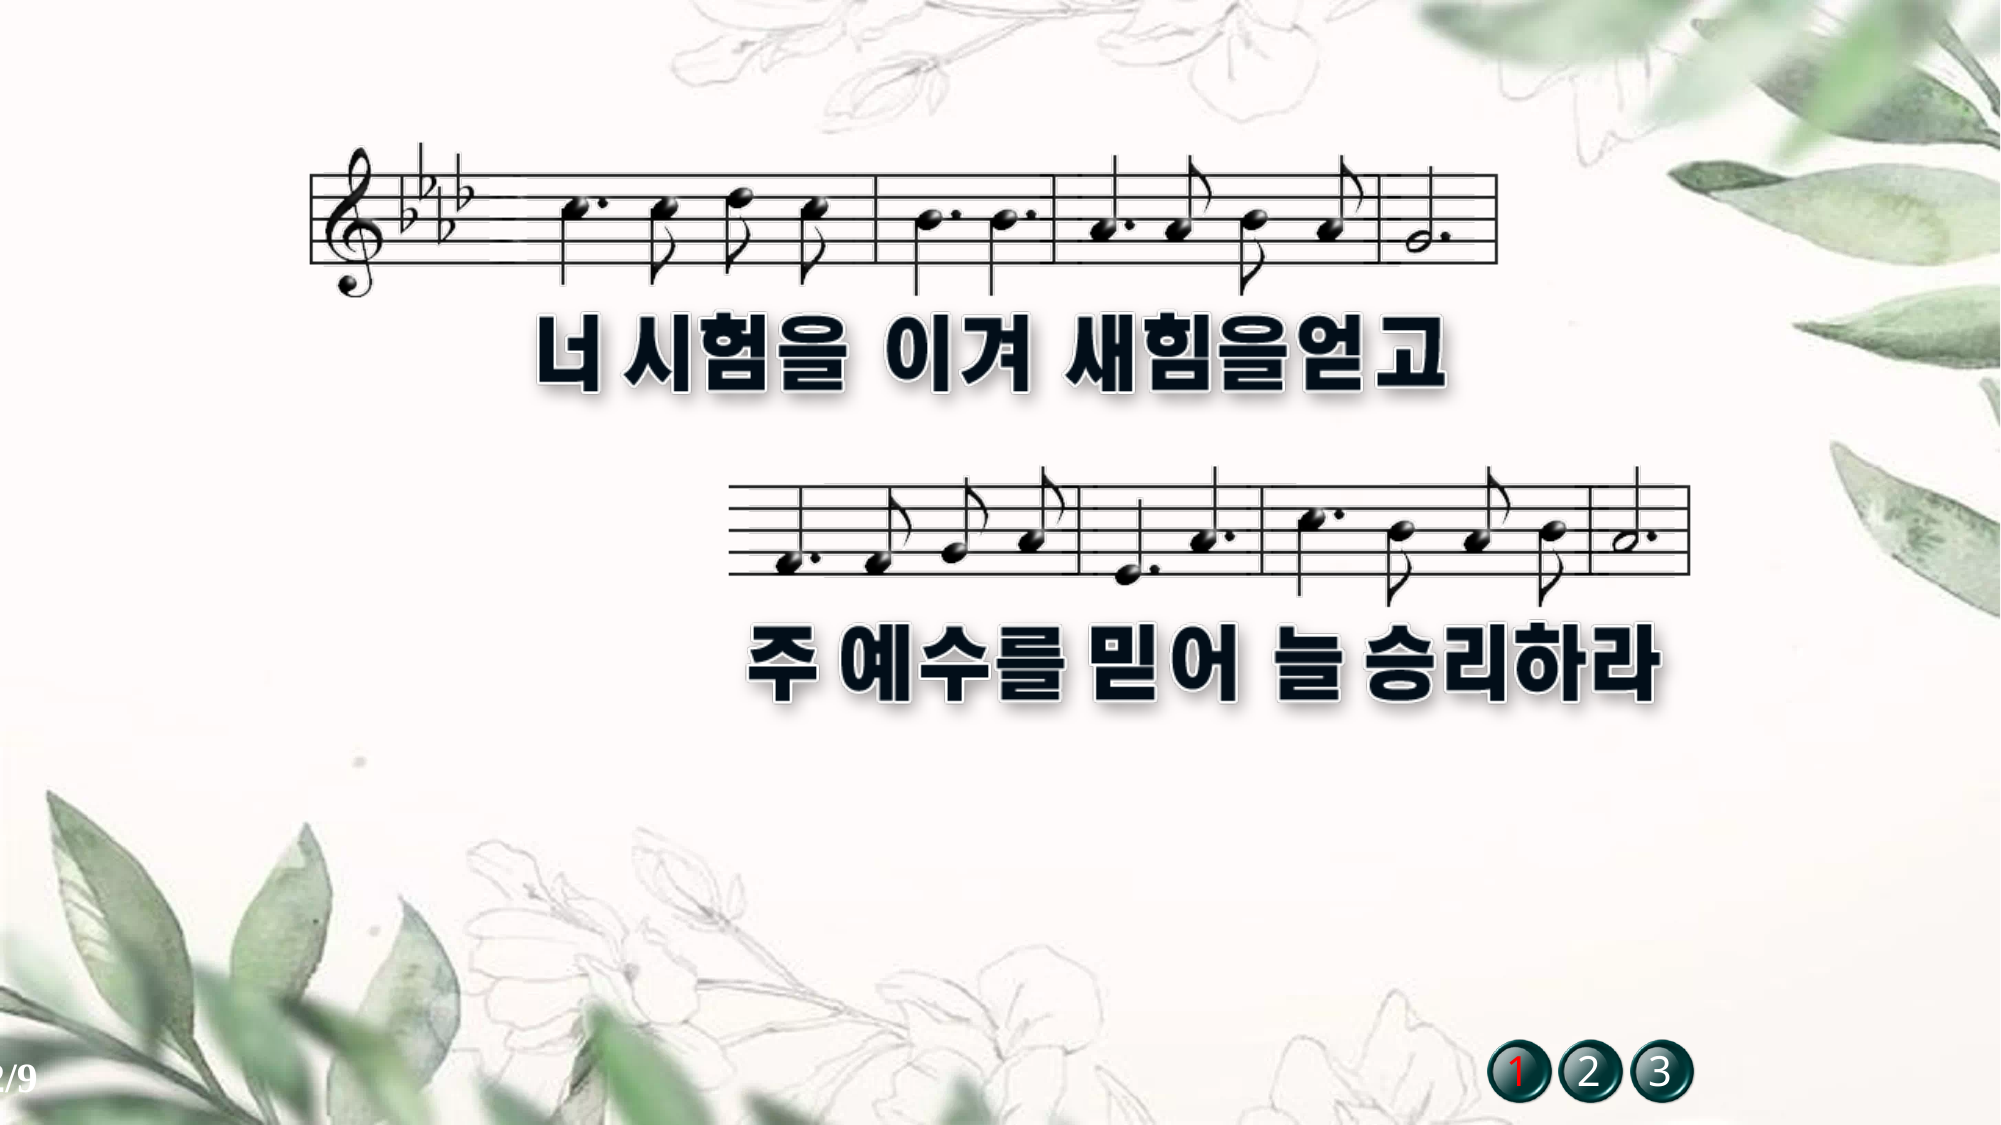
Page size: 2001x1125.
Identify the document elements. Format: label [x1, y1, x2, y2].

picture [0, 0, 2001, 1125]
text_box [1627, 1035, 1697, 1106]
text_box [1555, 1035, 1626, 1106]
text_box [1484, 1035, 1555, 1106]
